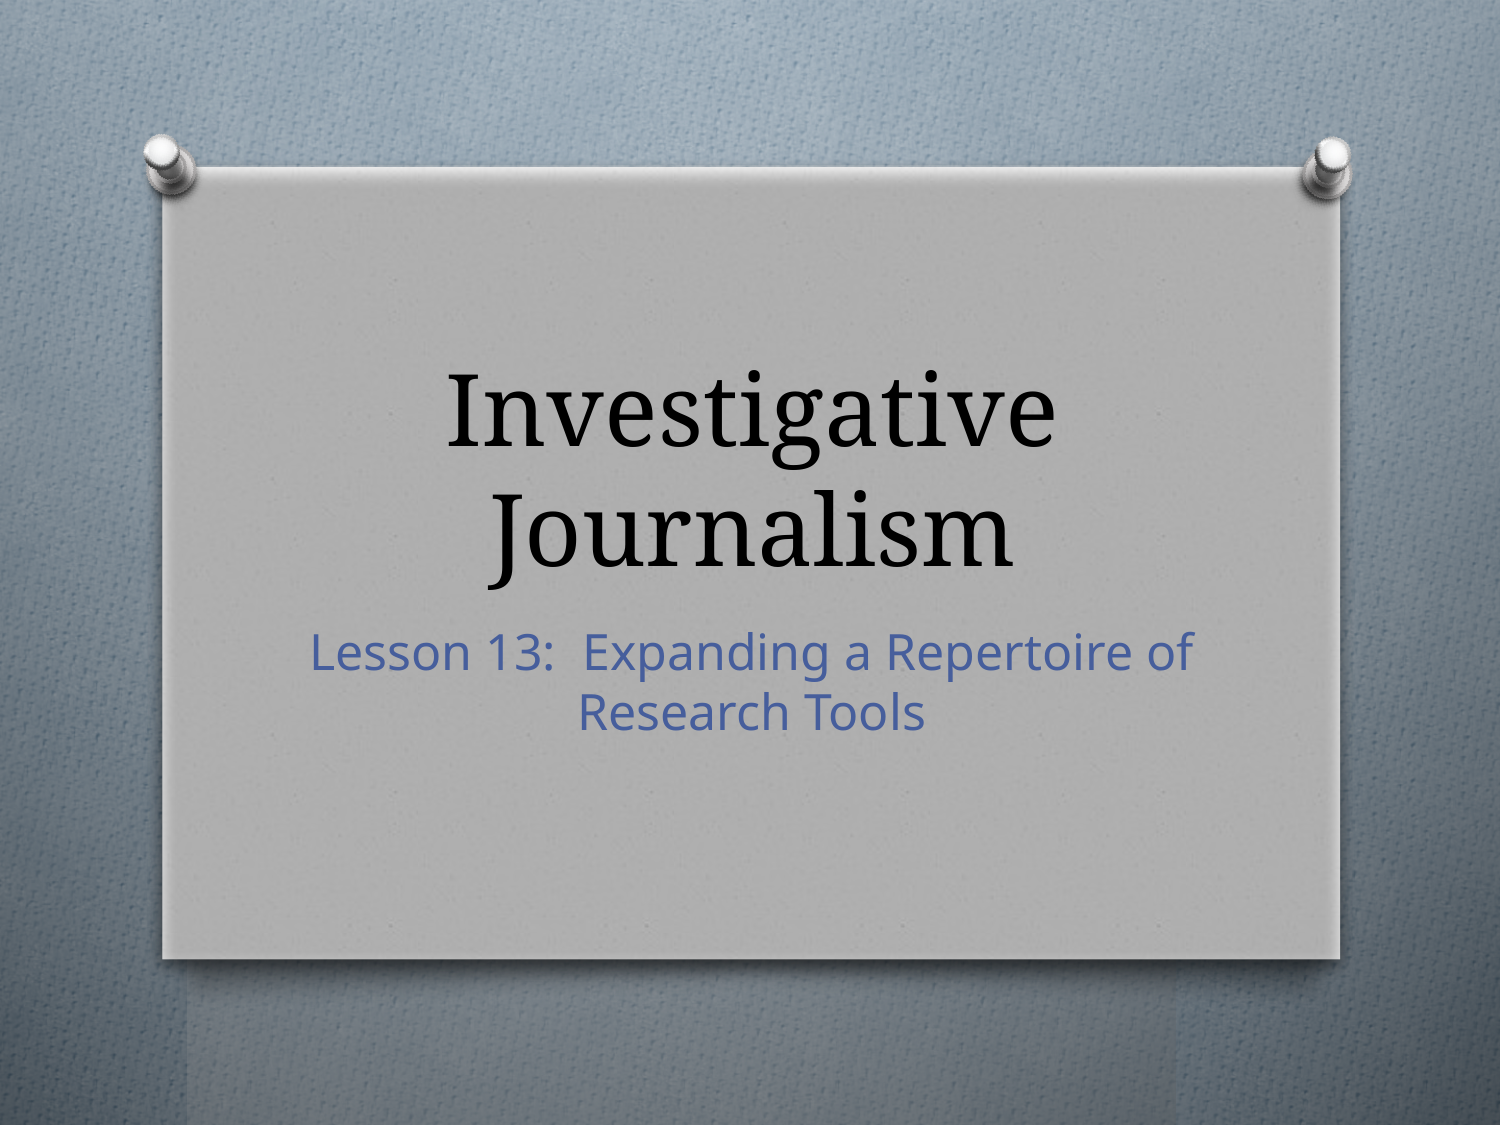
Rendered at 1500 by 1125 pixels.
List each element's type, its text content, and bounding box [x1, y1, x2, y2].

title Investigative Journalism [283, 294, 1223, 595]
picture [1274, 109, 1396, 230]
picture [112, 100, 235, 224]
subtitle Lesson 13: Expanding a Repertoire of Research Tools [283, 612, 1221, 863]
